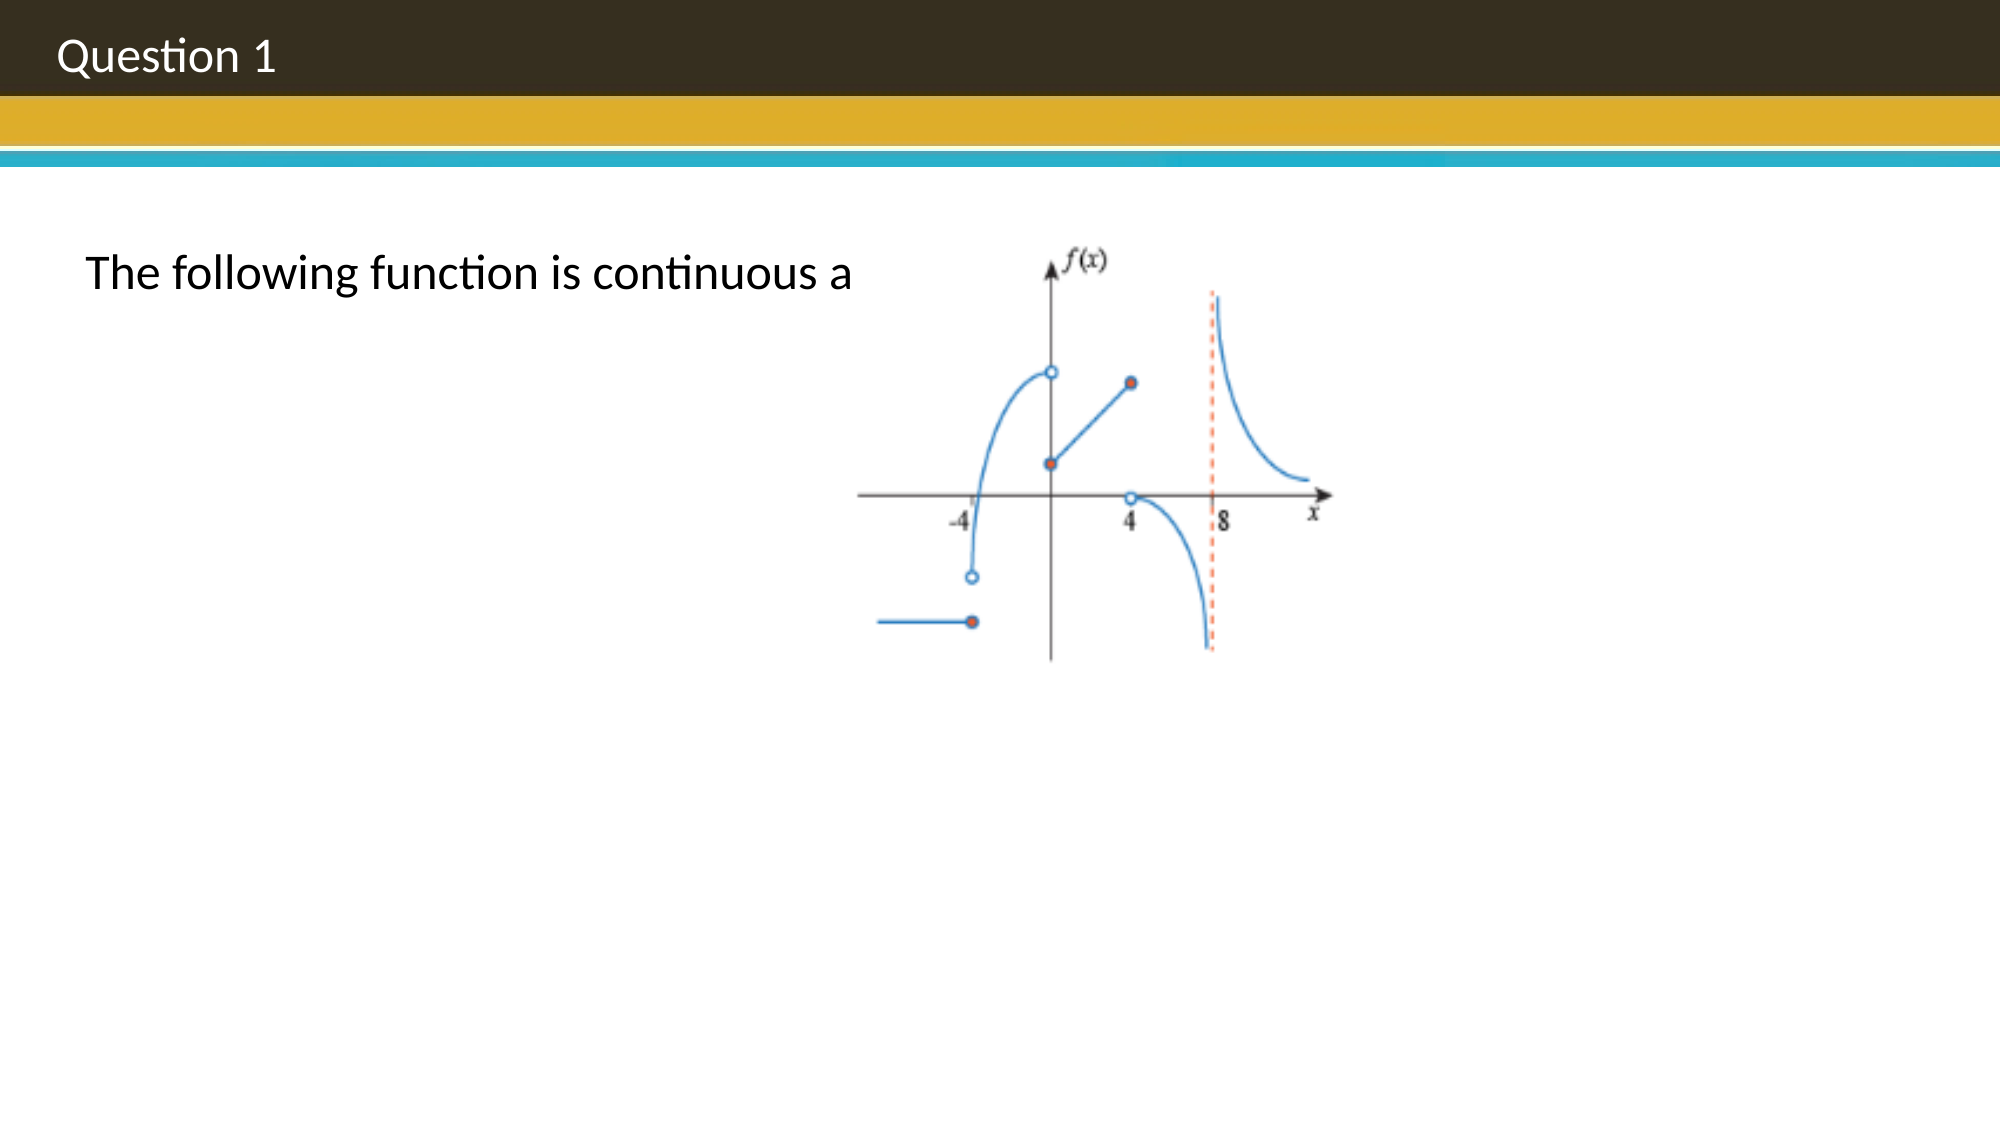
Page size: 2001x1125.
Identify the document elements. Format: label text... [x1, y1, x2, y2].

picture [0, 0, 2000, 167]
text_box Question 1 [41, 14, 293, 90]
picture [851, 232, 1386, 671]
